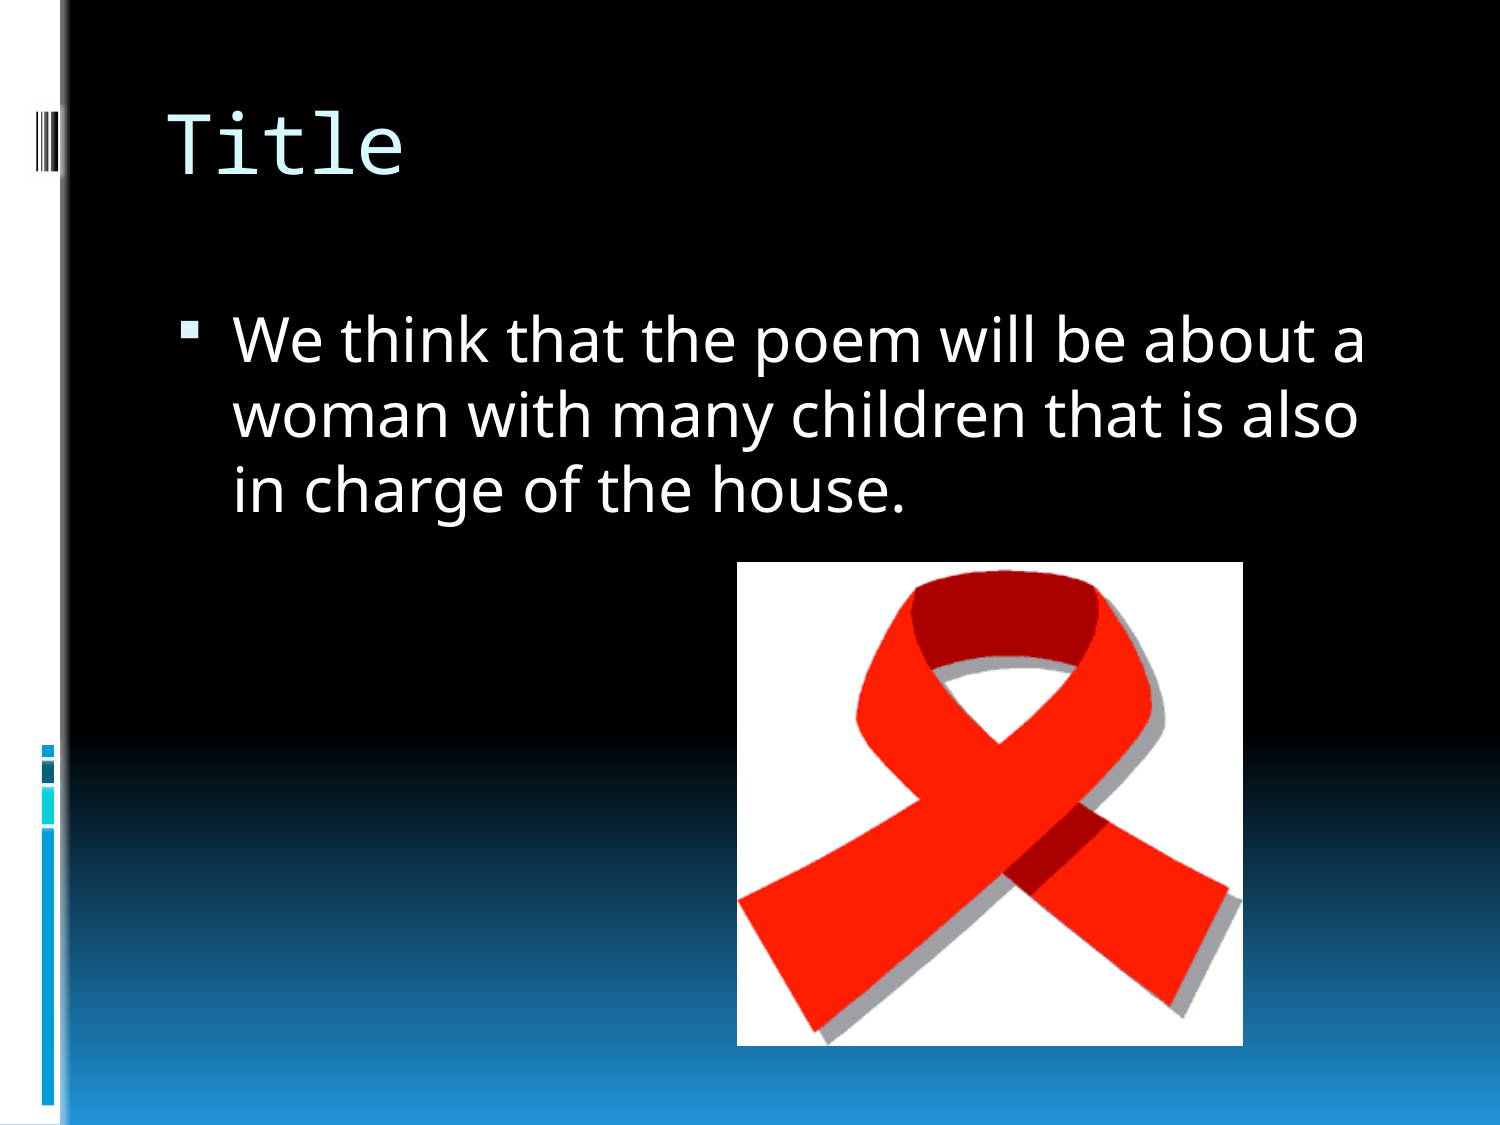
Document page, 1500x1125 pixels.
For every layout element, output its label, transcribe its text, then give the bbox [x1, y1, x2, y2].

picture [736, 561, 1243, 1046]
title Title [150, 83, 1425, 234]
list We think that the poem will be about a woman with many children that is also in charge of the house. [150, 292, 1425, 1043]
